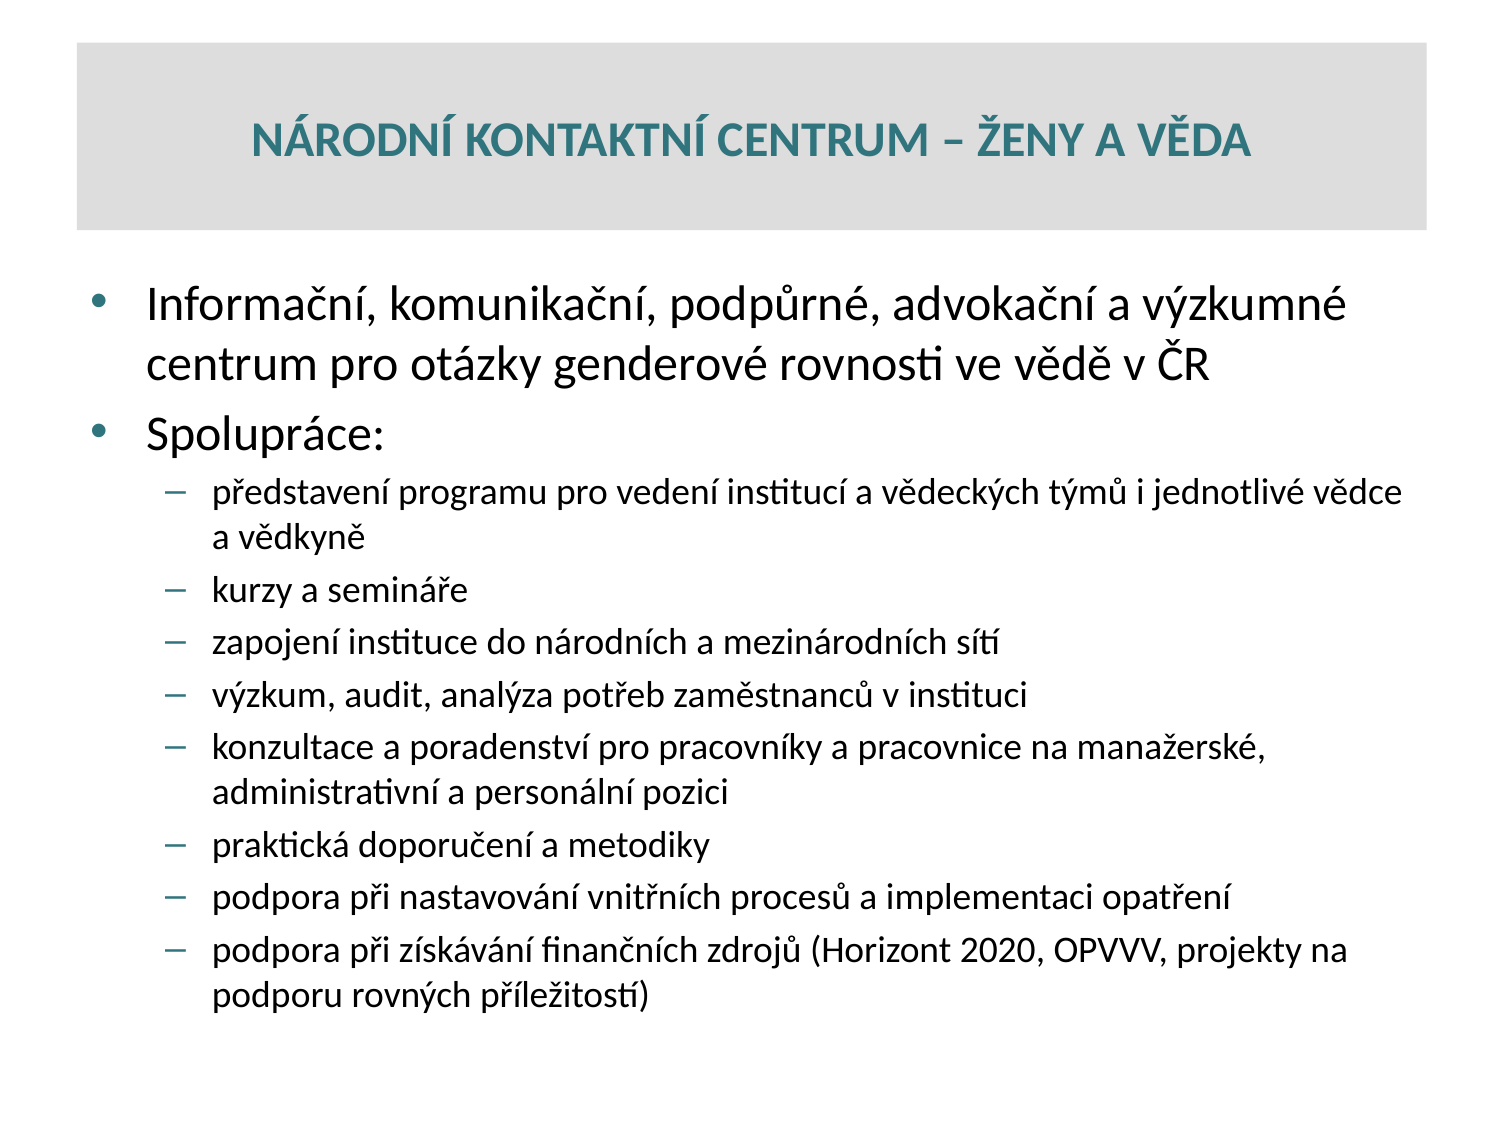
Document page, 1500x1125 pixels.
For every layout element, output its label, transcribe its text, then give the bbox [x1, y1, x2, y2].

text_box NÁRODNÍ KONTAKTNÍ CENTRUM – ŽENY A VĚDA [76, 42, 1427, 231]
list Informační, komunikační, podpůrné, advokační a výzkumné centrum pro otázky genderové rovnosti ve vědě v ČR Spolupráce: představení programu pro vedení institucí a vědeckých týmů i jednotlivé vědce a vědkyně kurzy a semináře zapojení instituce do národních a mezinárodních sítí výzkum, audit, analýza potřeb zaměstnanců v instituci konzultace a poradenství pro pracovníky a pracovnice na manažerské, administrativní a personální pozici praktická doporučení a metodiky podpora při nastavování vnitřních procesů a implementaci opatření podpora při získávání finančních zdrojů (Horizont 2020, OPVVV, projekty na podporu rovných příležitostí) [74, 262, 1426, 1006]
